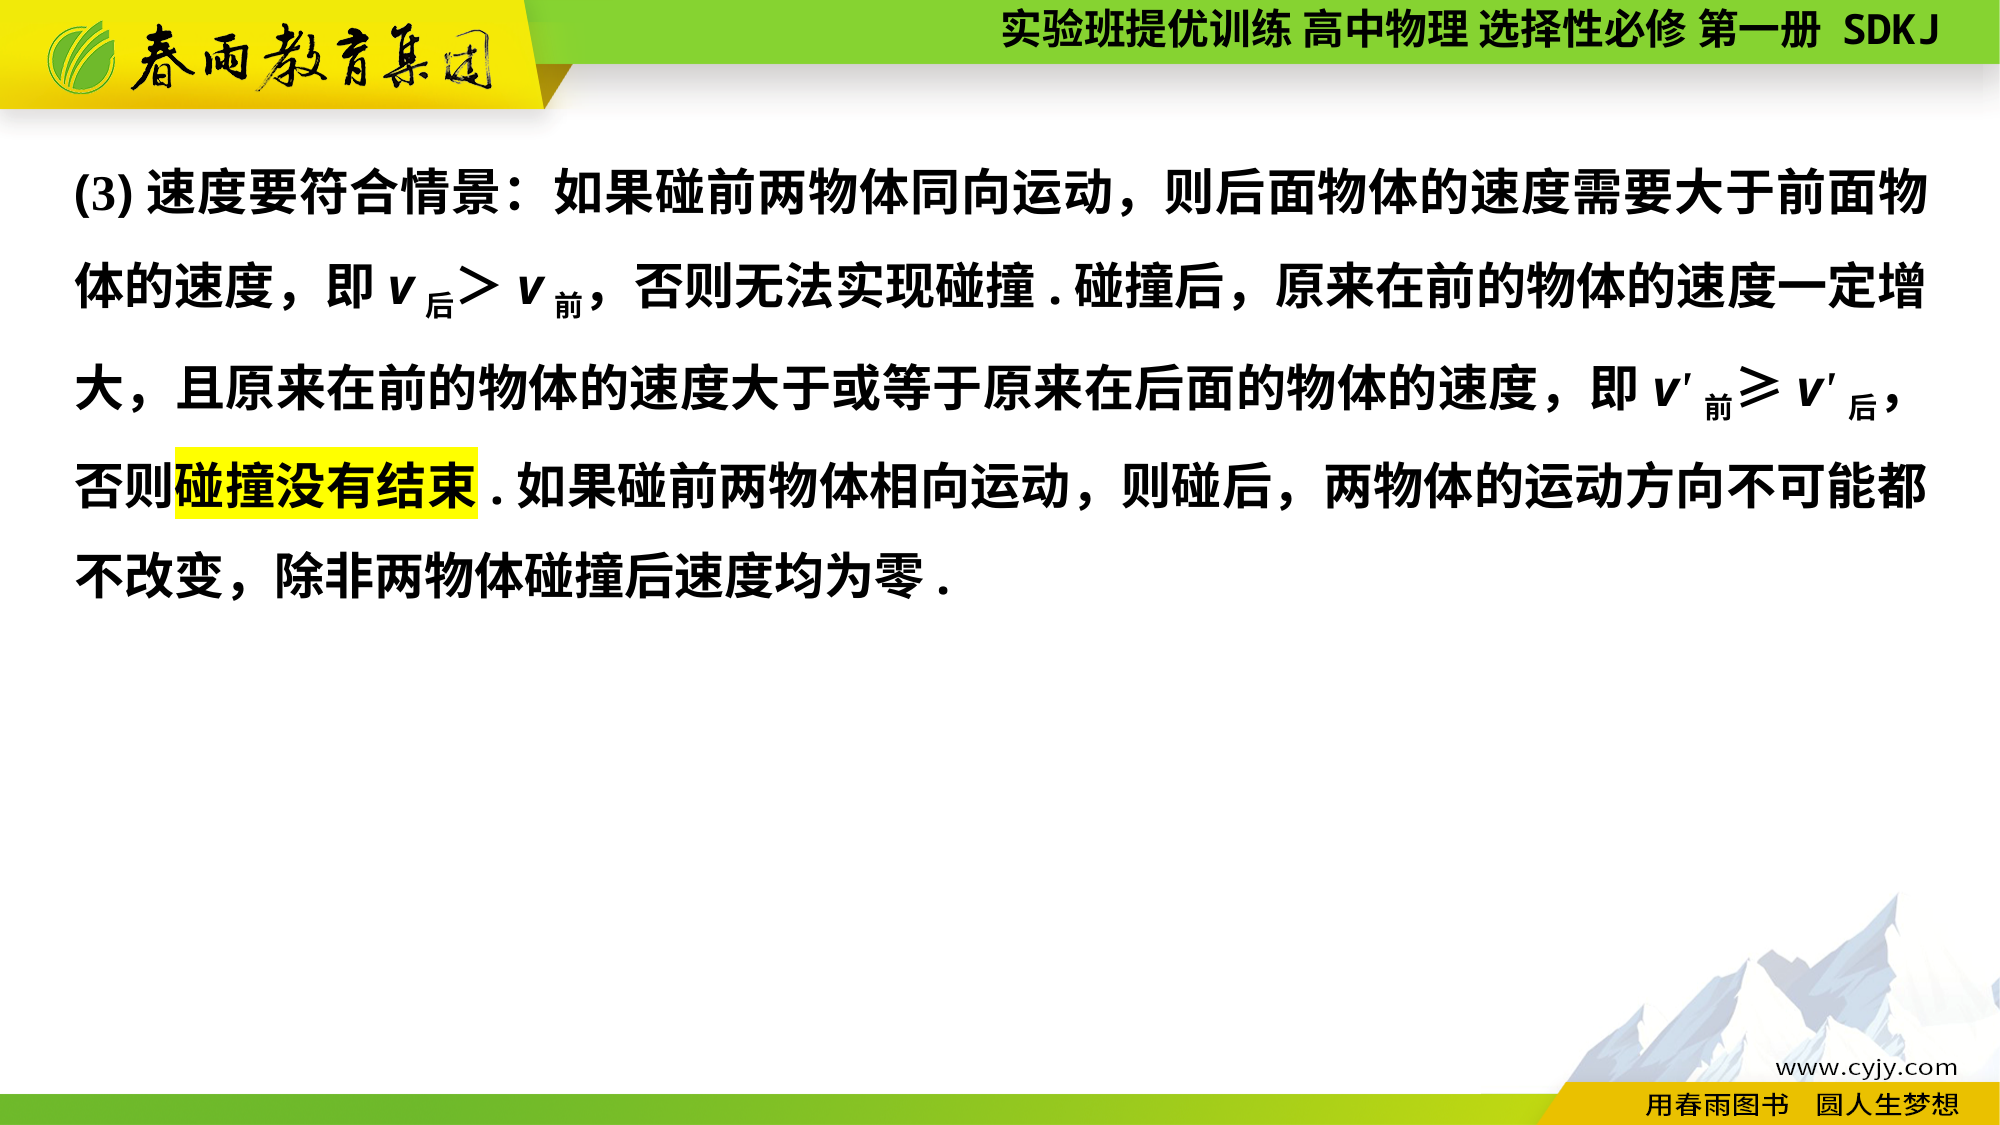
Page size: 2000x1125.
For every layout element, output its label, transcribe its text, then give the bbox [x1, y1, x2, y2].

list (3)速度要符合情景：如果碰前两物体同向运动，则后面物体的速度需要大于前面物体的速度，即v后＞v前，否则无法实现碰撞.碰撞后，原来在前的物体的速度一定增大，且原来在前的物体的速度大于或等于原来在后面的物体的速度，即v'前≥v'后，否则碰撞没有结束.如果碰前两物体相向运动，则碰后，两物体的运动方向不可能都不改变，除非两物体碰撞后速度均为零. [59, 122, 1944, 581]
picture [0, 0, 2000, 1125]
